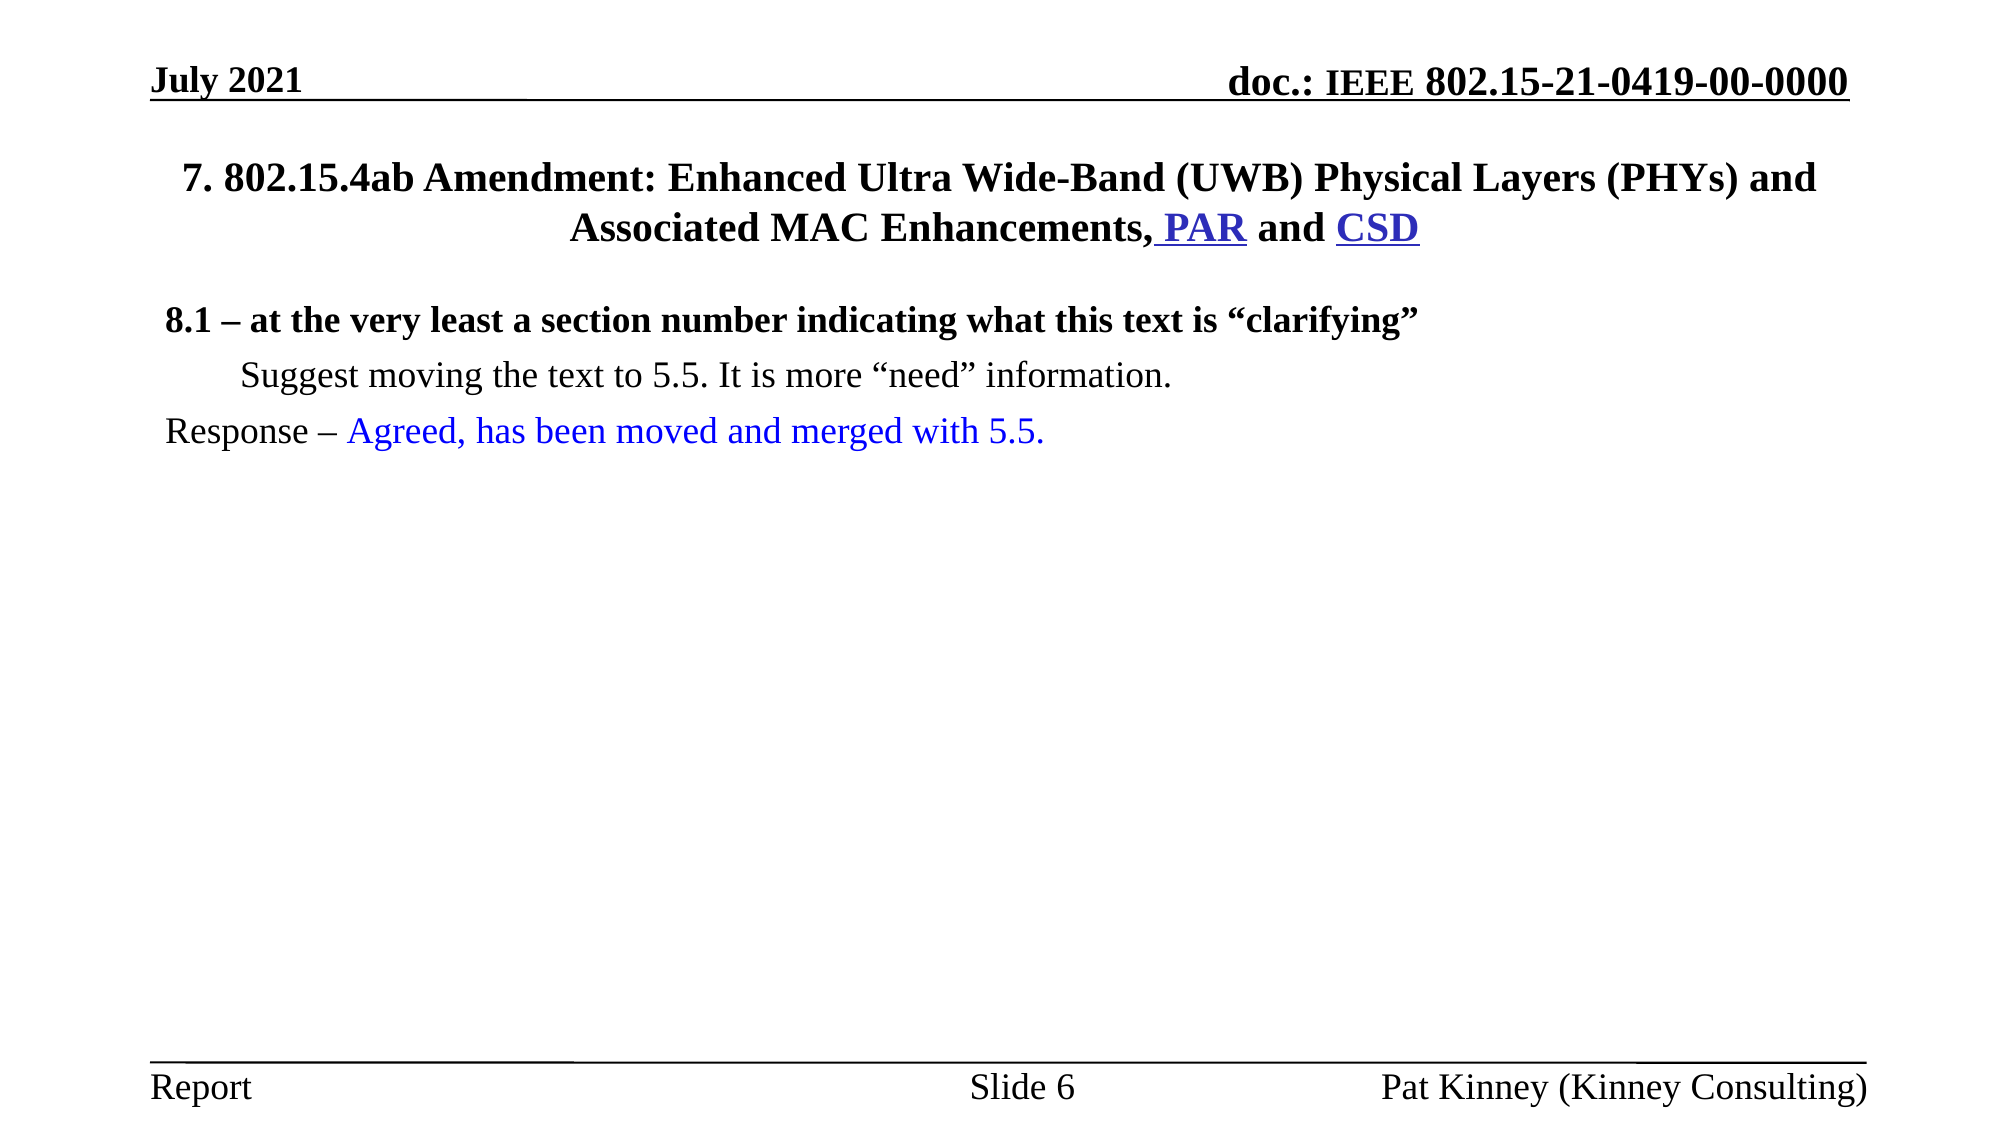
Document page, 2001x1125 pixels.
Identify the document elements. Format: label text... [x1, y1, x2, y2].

slide_number Slide 6 [950, 1061, 1095, 1125]
text_box Pat Kinney (Kinney Consulting) [1330, 1062, 1869, 1122]
list 8.1 – at the very least a section number indicating what this text is “clarifying” Suggest moving the text to 5.5. It is more “need” information. Response – Agreed, has been moved and merged with 5.5. [149, 286, 1850, 1000]
title 7. 802.15.4ab Amendment: Enhanced Ultra Wide-Band (UWB) Physical Layers (PHYs) and Associated MAC Enhancements, PAR and CSD [149, 112, 1850, 286]
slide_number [149, 49, 431, 100]
